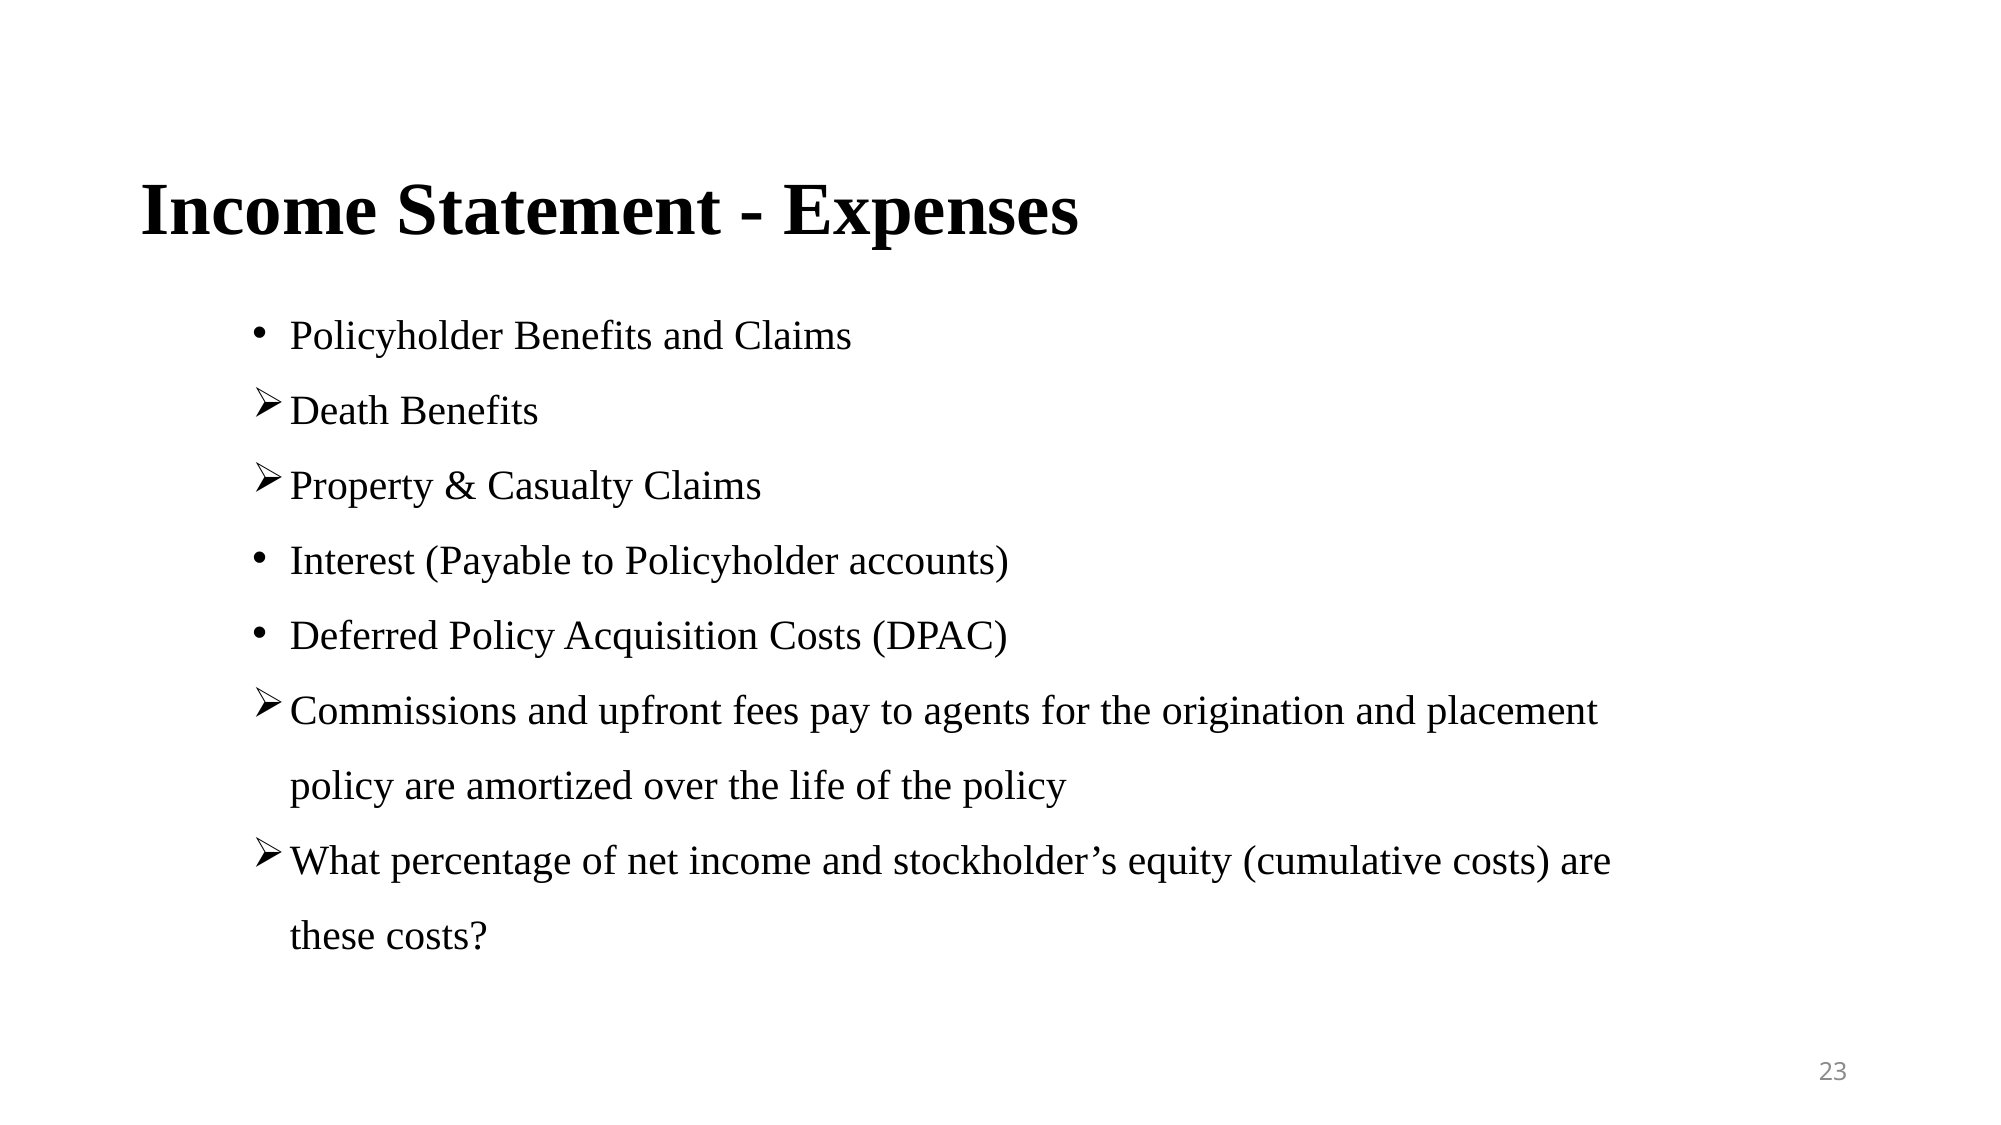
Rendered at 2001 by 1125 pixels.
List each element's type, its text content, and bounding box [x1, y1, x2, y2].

list Policyholder Benefits and Claims Death Benefits Property & Casualty Claims Interest (Payable to Policyholder accounts) Deferred Policy Acquisition Costs (DPAC) Commissions and upfront fees pay to agents for the origination and placement policy are amortized over the life of the policy What percentage of net income and stockholder’s equity (cumulative costs) are these costs? [162, 274, 1703, 965]
slide_number 23 [1412, 1042, 1863, 1103]
title Income Statement - Expenses [125, 161, 1926, 259]
